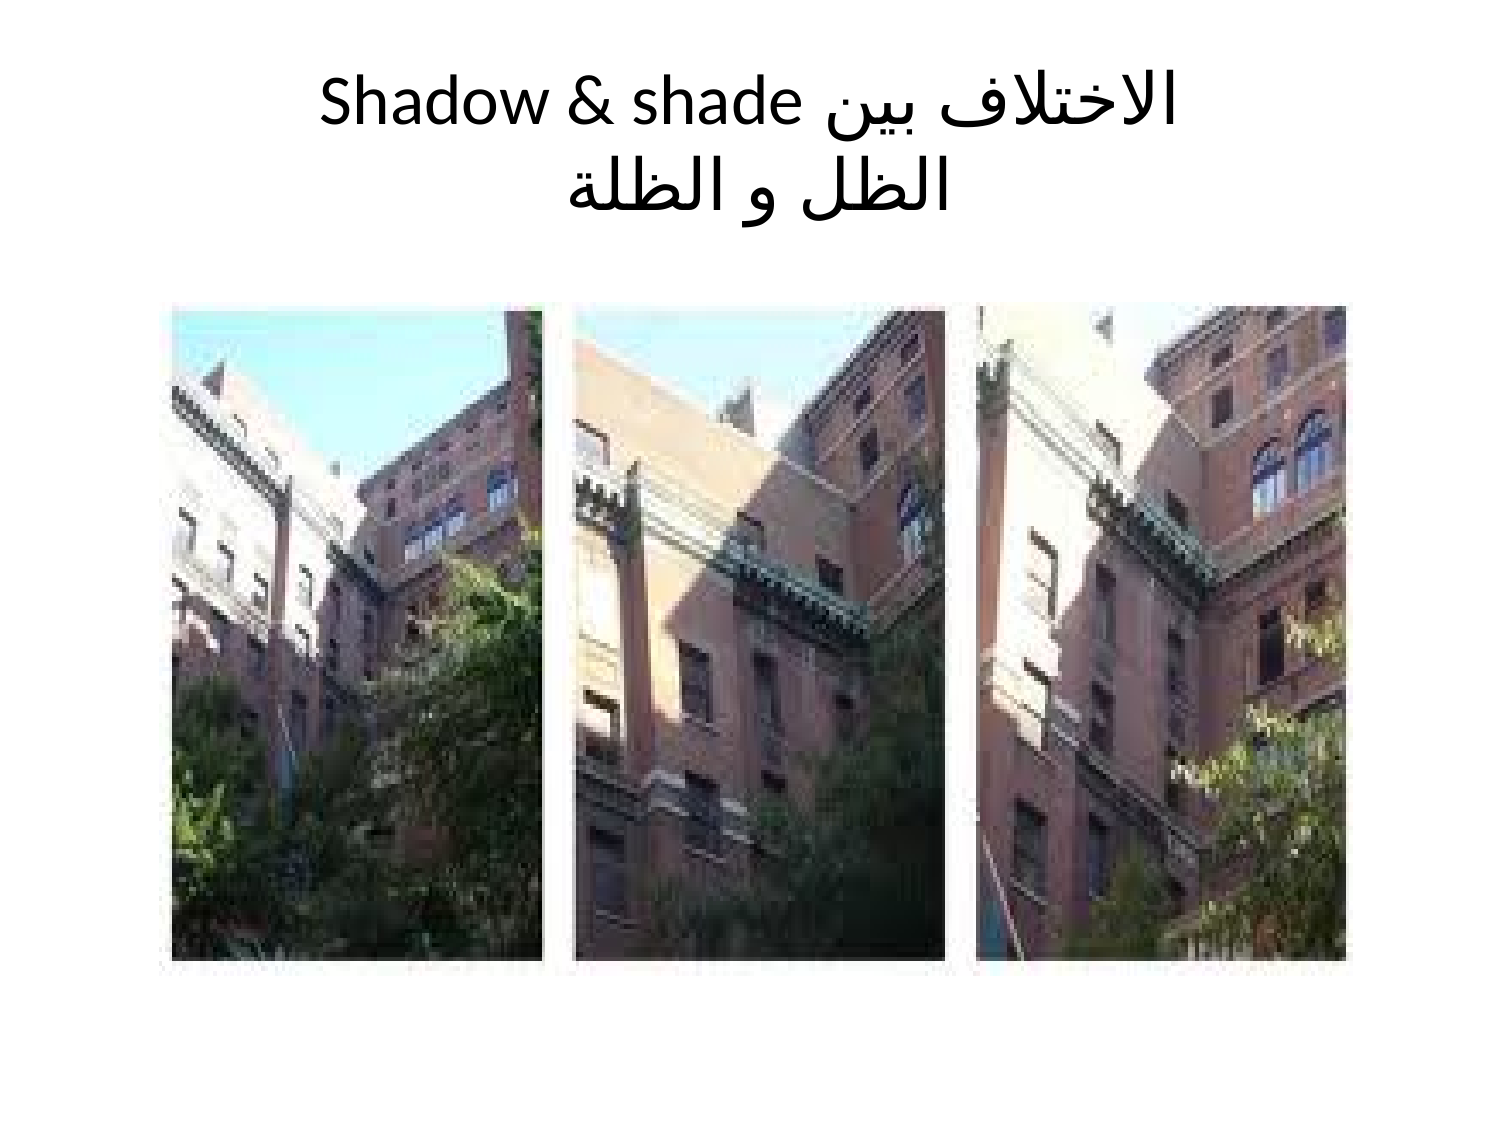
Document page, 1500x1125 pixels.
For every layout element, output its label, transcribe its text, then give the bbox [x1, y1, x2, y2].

title الاختلاف بين Shadow & shade الظل و الظلة [75, 45, 1425, 233]
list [159, 302, 1353, 977]
